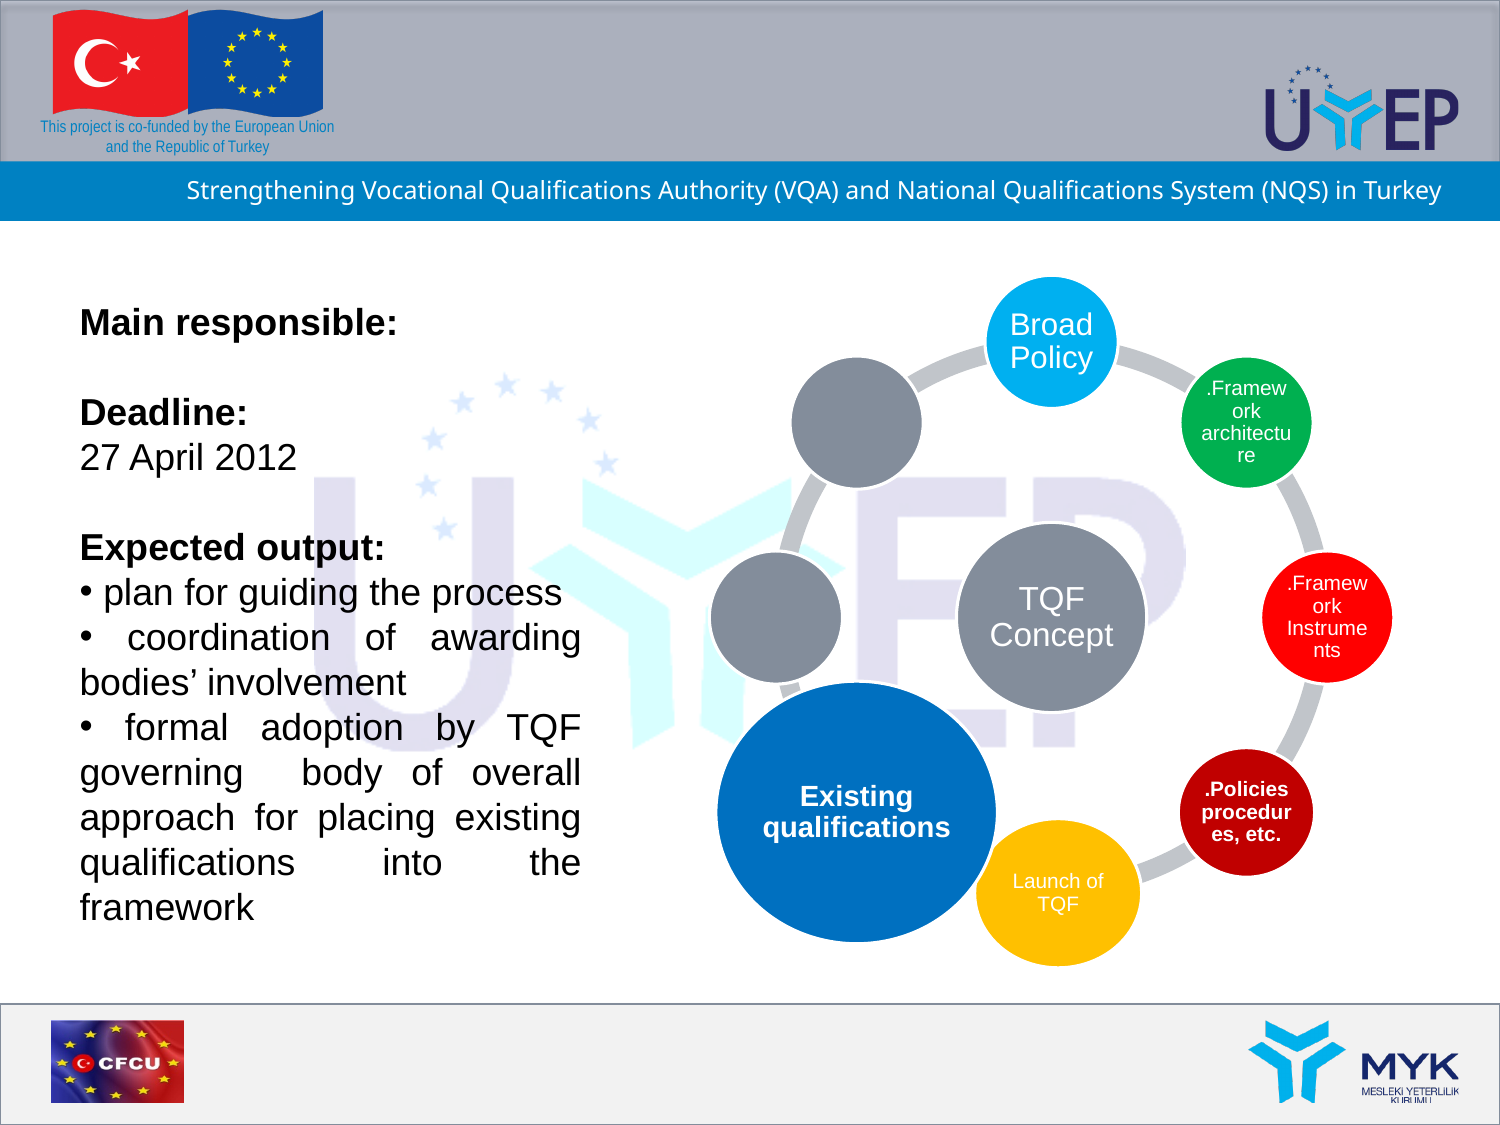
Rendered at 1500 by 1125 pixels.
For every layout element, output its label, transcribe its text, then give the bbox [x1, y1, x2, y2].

picture [280, 123, 286, 130]
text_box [666, 278, 1437, 965]
text_box Main responsible: Deadline: 27 April 2012 Expected output: plan for guiding the process coordination of awarding bodies’ involvement formal adoption by TQF governing body of overall approach for placing existing qualifications into the framework [64, 290, 597, 936]
picture [49, 120, 53, 132]
picture [51, 1020, 184, 1103]
